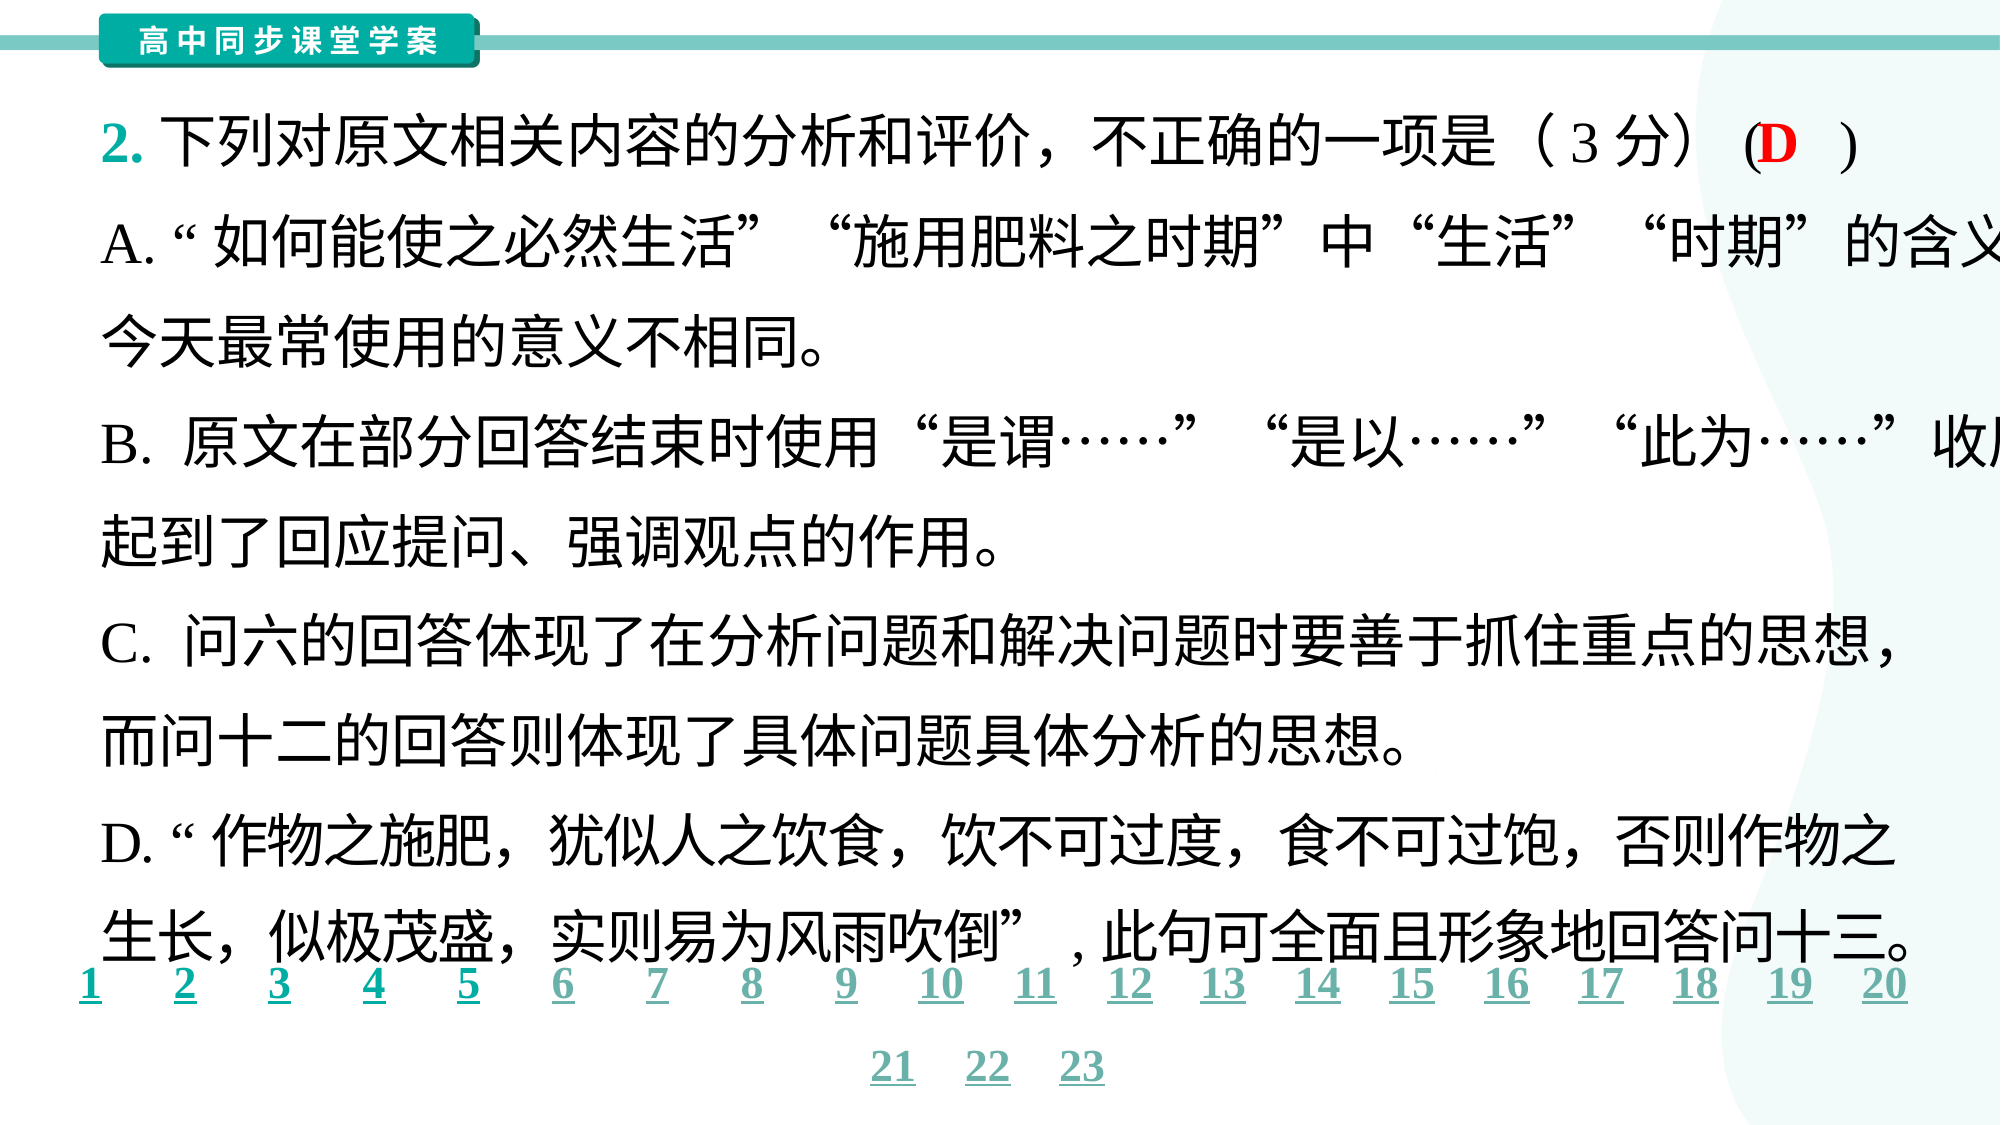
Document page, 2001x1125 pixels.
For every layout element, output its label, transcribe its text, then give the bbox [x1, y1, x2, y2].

text_box 2.下列对原文相关内容的分析和评价，不正确的一项是（3分）( ) [1821, 76, 1899, 165]
text_box D [1735, 76, 1821, 165]
picture [0, 0, 2000, 1125]
text_box A. “如何能使之必然生活”“施用肥料之时期”中“生活”“时期”的含义与 今天最常使用的意义不相同。 B. 原文在部分回答结束时使用“是谓……”“是以……”“此为……”收尾， 起到了回应提问、强调观点的作用。 C. 问六的回答体现了在分析问题和解决问题时要善于抓住重点的思想， 而问十二的回答则体现了具体问题具体分析的思想。 D. “作物之施肥，犹似人之饮食，饮不可过度，食不可过饱，否则作物之 生长，似极茂盛，实则易为风雨吹倒”,此句可全面且形象地回答问十三。 [100, 174, 1899, 962]
text_box 2.下列对原文相关内容的分析和评价，不正确的一项是（3分）( ) [100, 76, 1735, 165]
